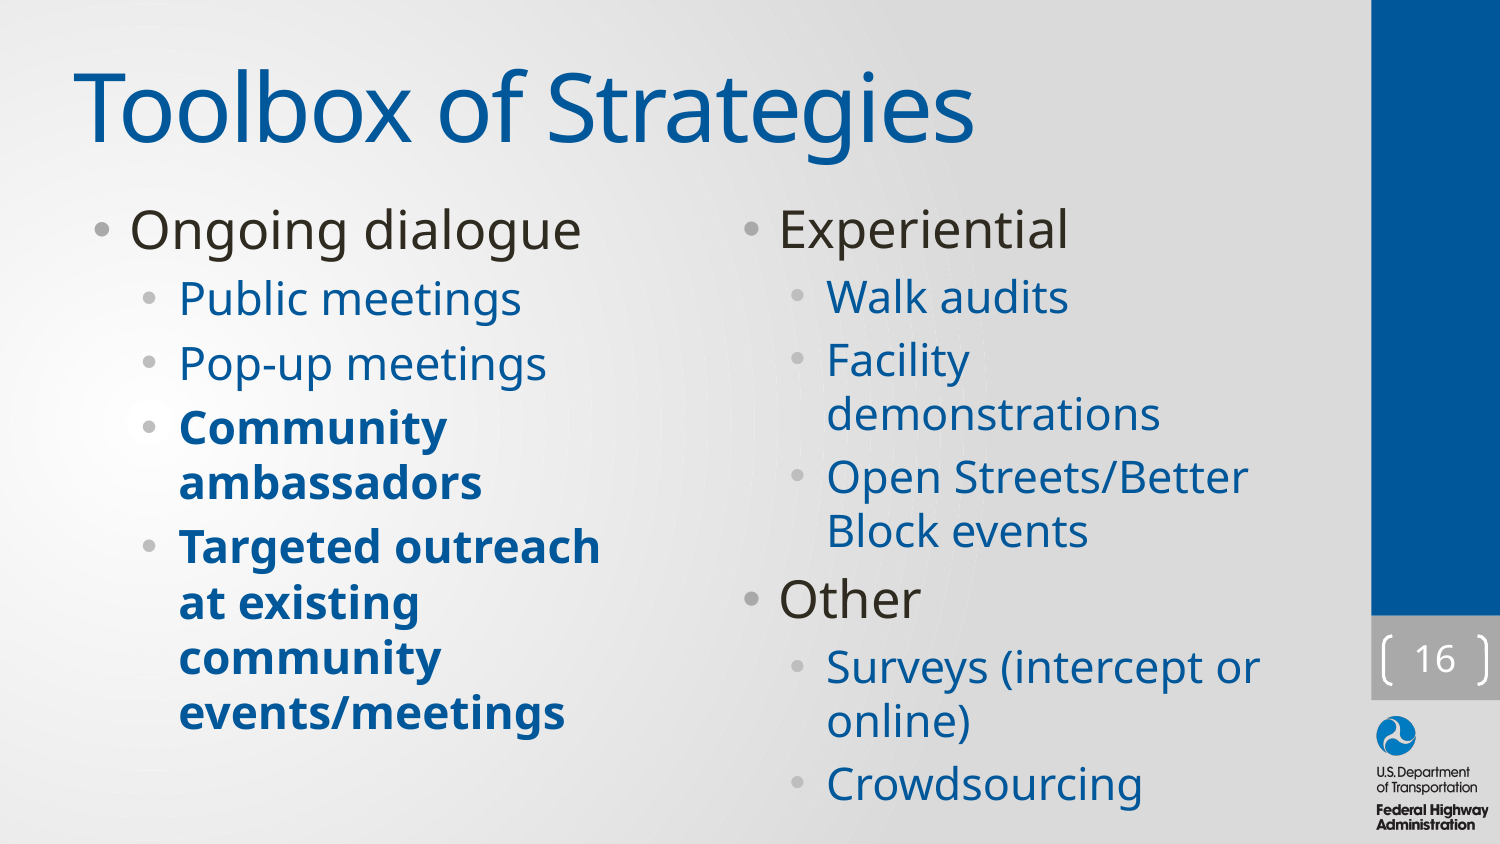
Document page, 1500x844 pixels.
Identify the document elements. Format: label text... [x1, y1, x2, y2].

slide_number 16 [1381, 634, 1488, 687]
list Experiential Walk audits Facility demonstrations Open Streets/Better Block events Other Surveys (intercept or online) Crowdsourcing [708, 188, 1309, 823]
title Toolbox of Strategies [58, 33, 1309, 175]
list Ongoing dialogue Public meetings Pop-up meetings Community ambassadors Targeted outreach at existing community events/meetings [58, 188, 659, 754]
